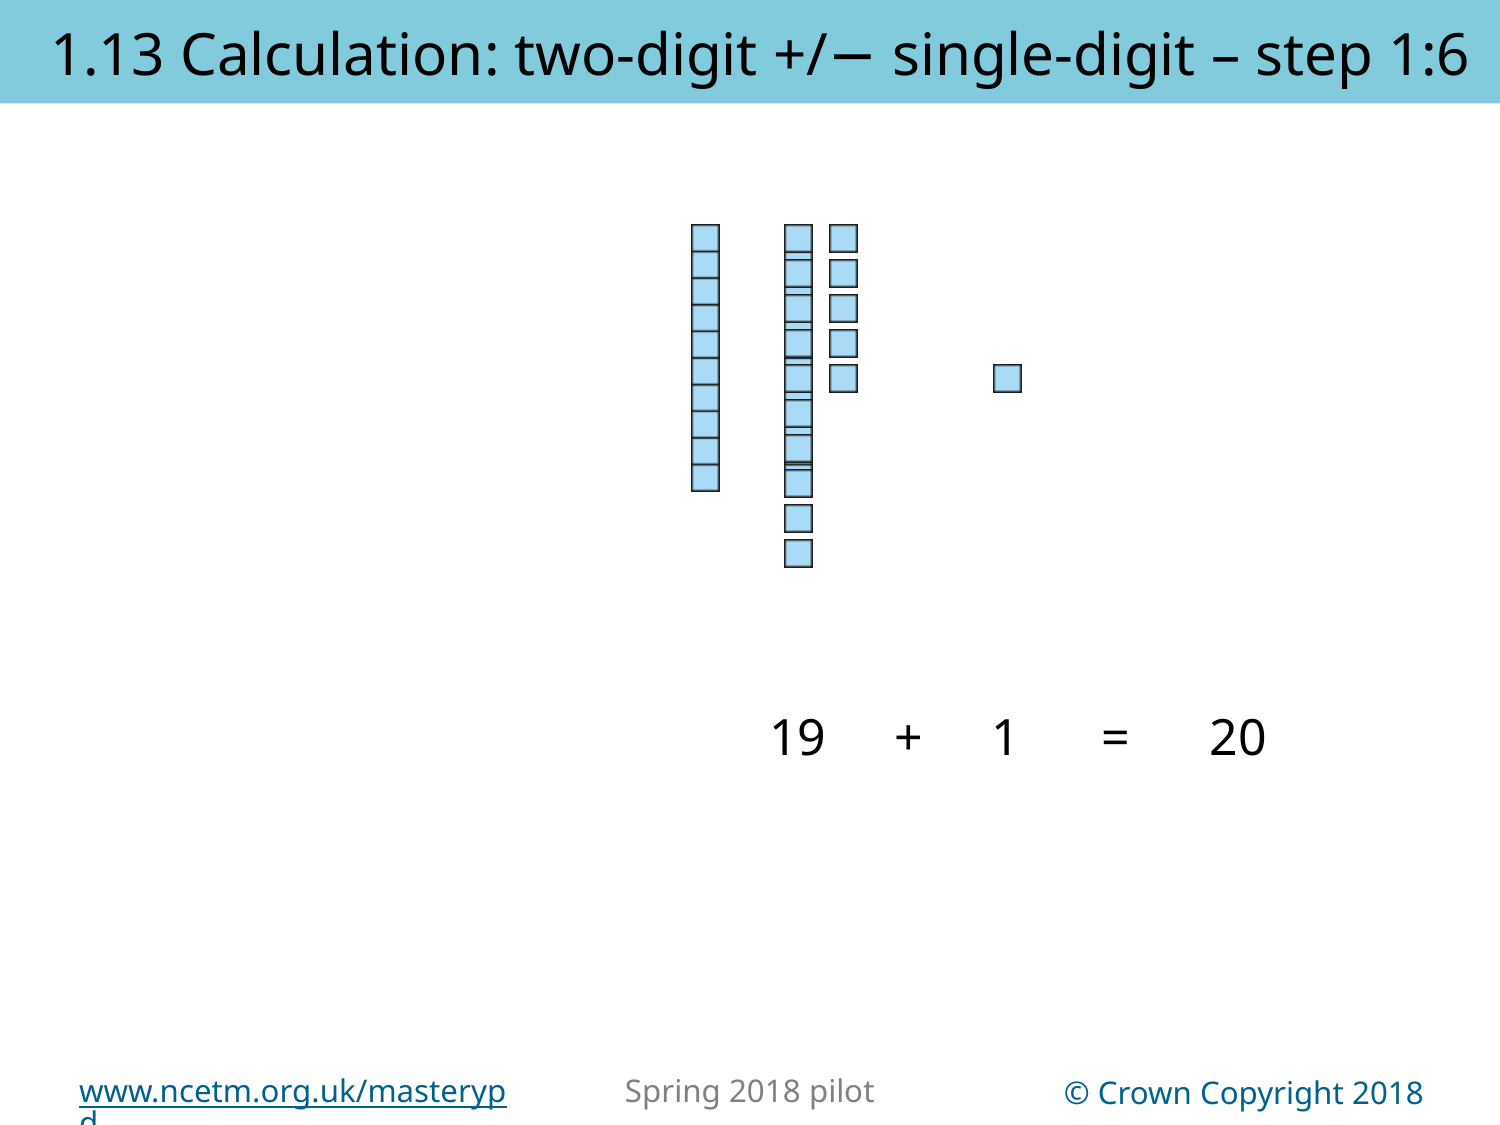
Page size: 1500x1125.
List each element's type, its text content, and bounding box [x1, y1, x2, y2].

text_box 20 [1194, 697, 1282, 773]
picture [783, 504, 813, 534]
picture [992, 364, 1022, 393]
list 1.13 Calculation: two-digit +/− single-digit – step 1:6 [0, 0, 1500, 104]
text_box = [1085, 697, 1145, 773]
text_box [829, 223, 859, 358]
text_box 1 [976, 697, 1036, 773]
picture [829, 364, 859, 393]
picture [783, 539, 813, 569]
text_box + [878, 697, 938, 773]
picture [690, 223, 720, 492]
picture [783, 223, 813, 498]
text_box 19 [754, 697, 858, 773]
